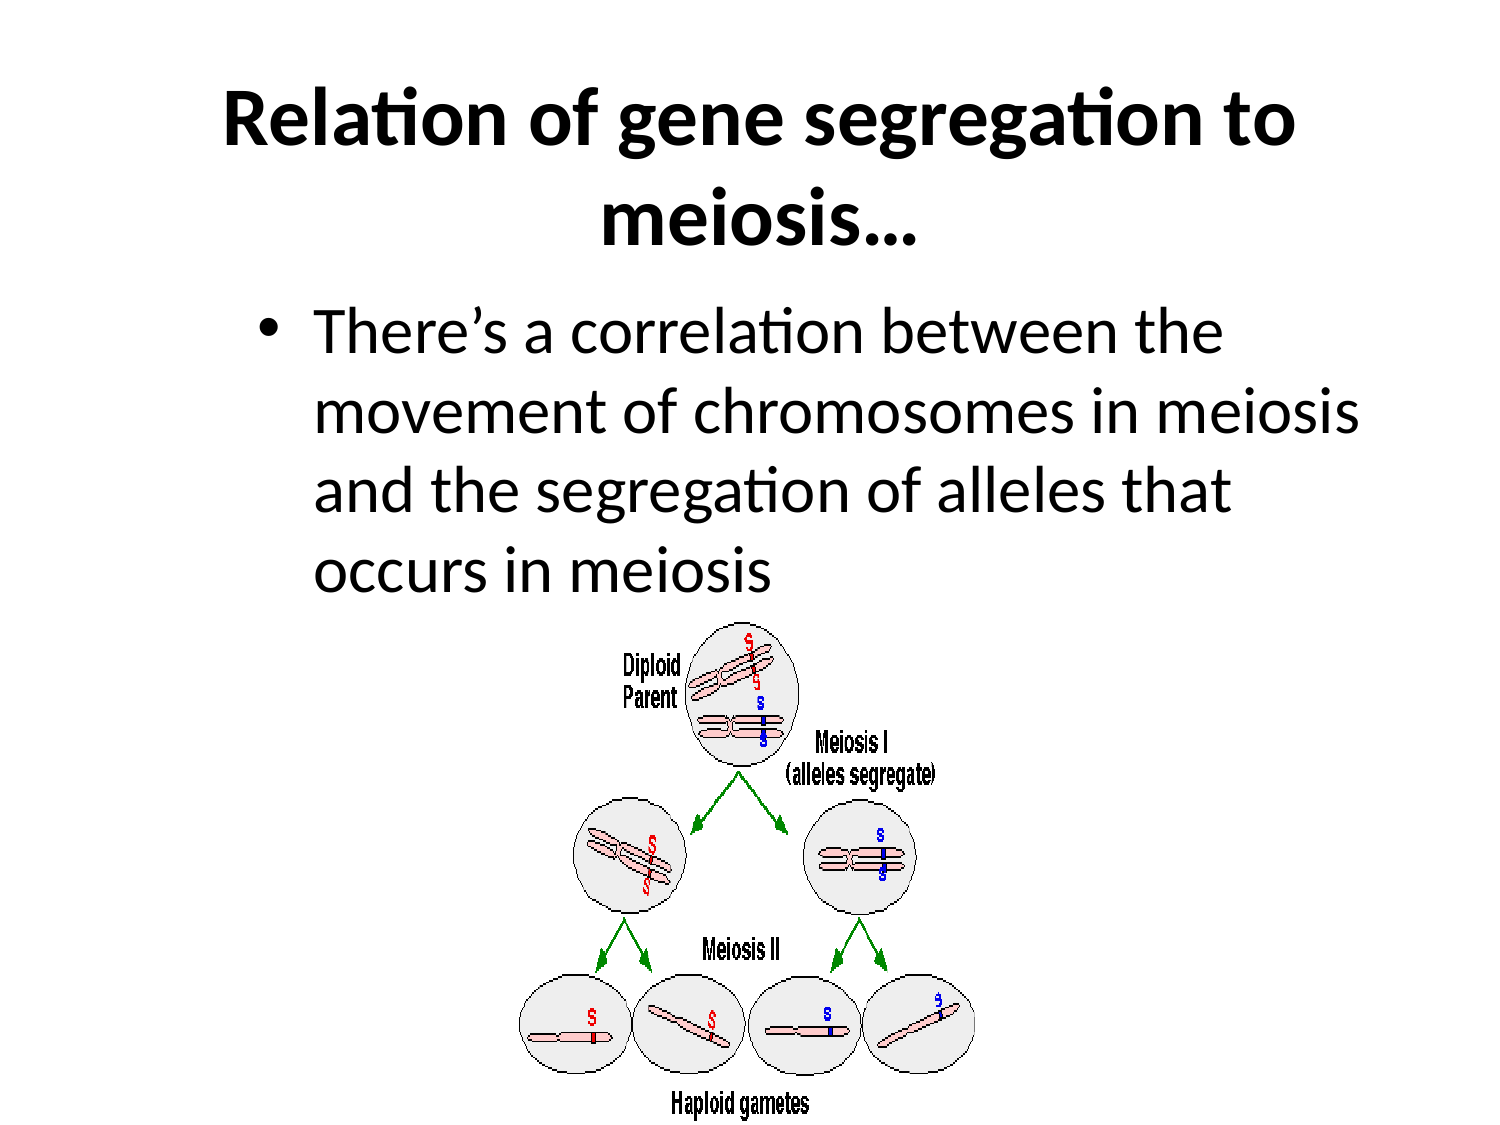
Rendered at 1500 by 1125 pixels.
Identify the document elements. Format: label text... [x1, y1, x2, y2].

picture [517, 621, 975, 1125]
title Relation of gene segregation to meiosis… [50, 37, 1471, 288]
list There’s a correlation between the movement of chromosomes in meiosis and the segregation of alleles that occurs in meiosis [242, 278, 1400, 954]
